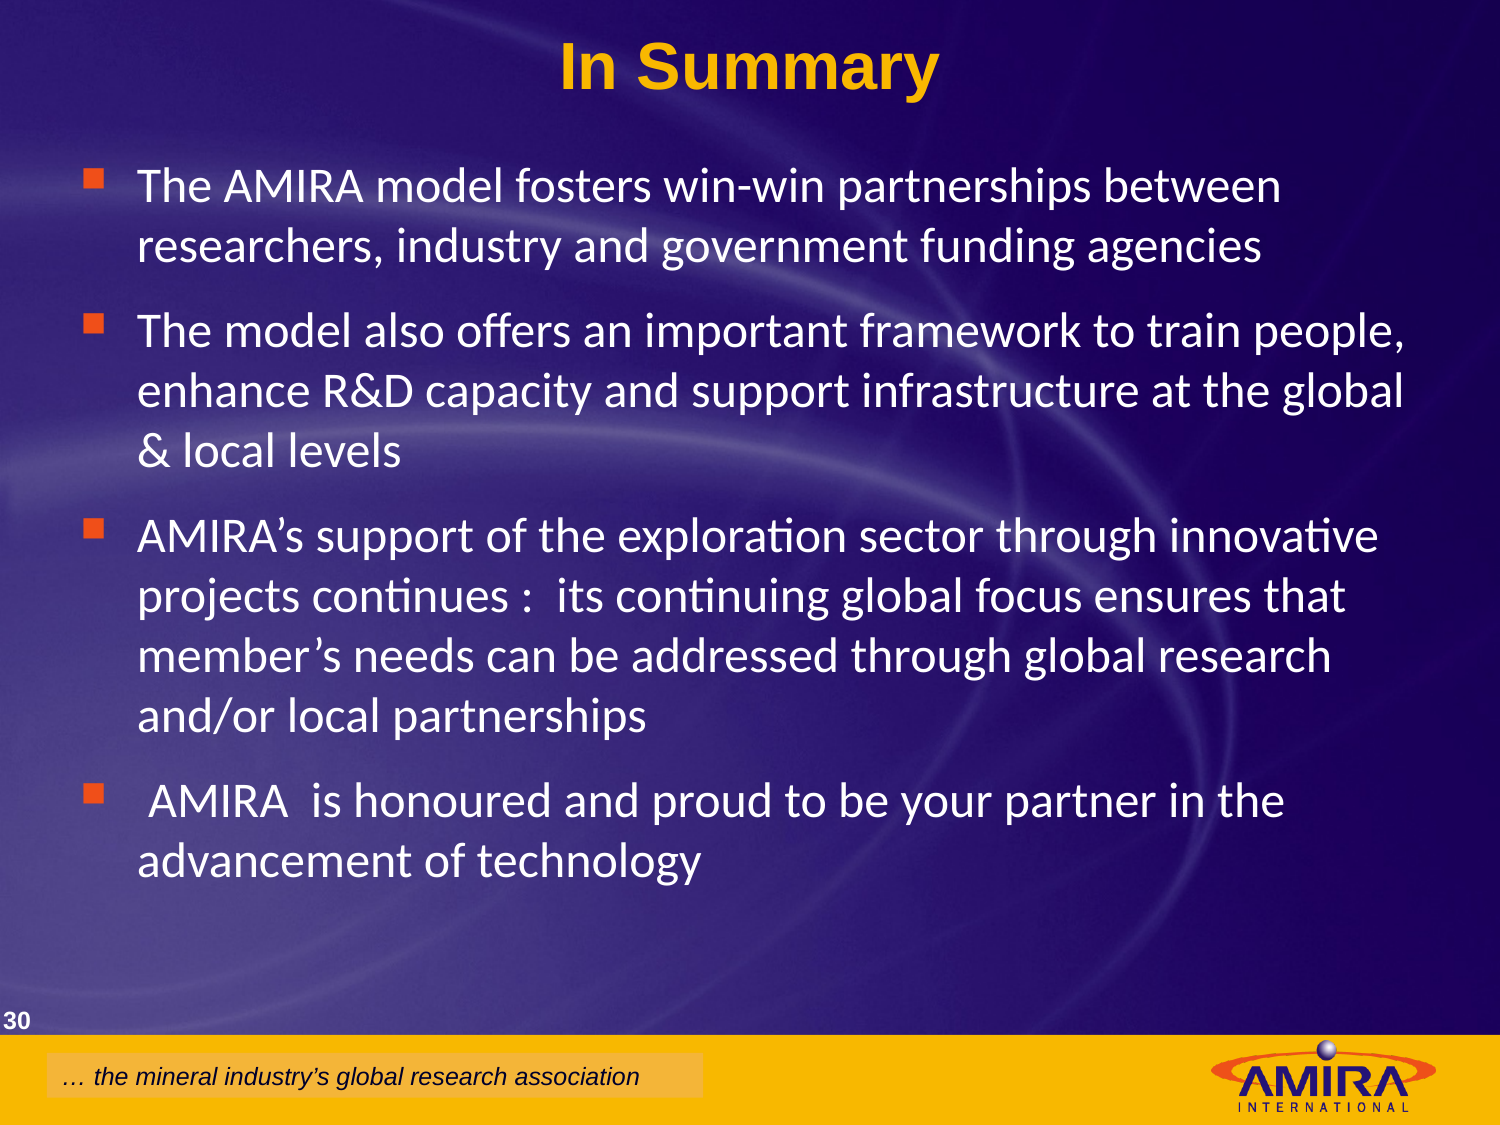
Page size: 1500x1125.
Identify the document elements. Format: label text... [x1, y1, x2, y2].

picture [0, 0, 1500, 1034]
picture [1211, 1040, 1436, 1112]
text_box 30 [0, 997, 59, 1043]
text_box The AMIRA model fosters win-win partnerships between researchers, industry and government funding agencies The model also offers an important framework to train people, enhance R&D capacity and support infrastructure at the global & local levels AMIRA’s support of the exploration sector through innovative projects continues : its continuing global focus ensures that member’s needs can be addressed through global research and/or local partnerships AMIRA is honoured and proud to be your partner in the advancement of technology [65, 145, 1437, 981]
title In Summary [112, 9, 1388, 116]
